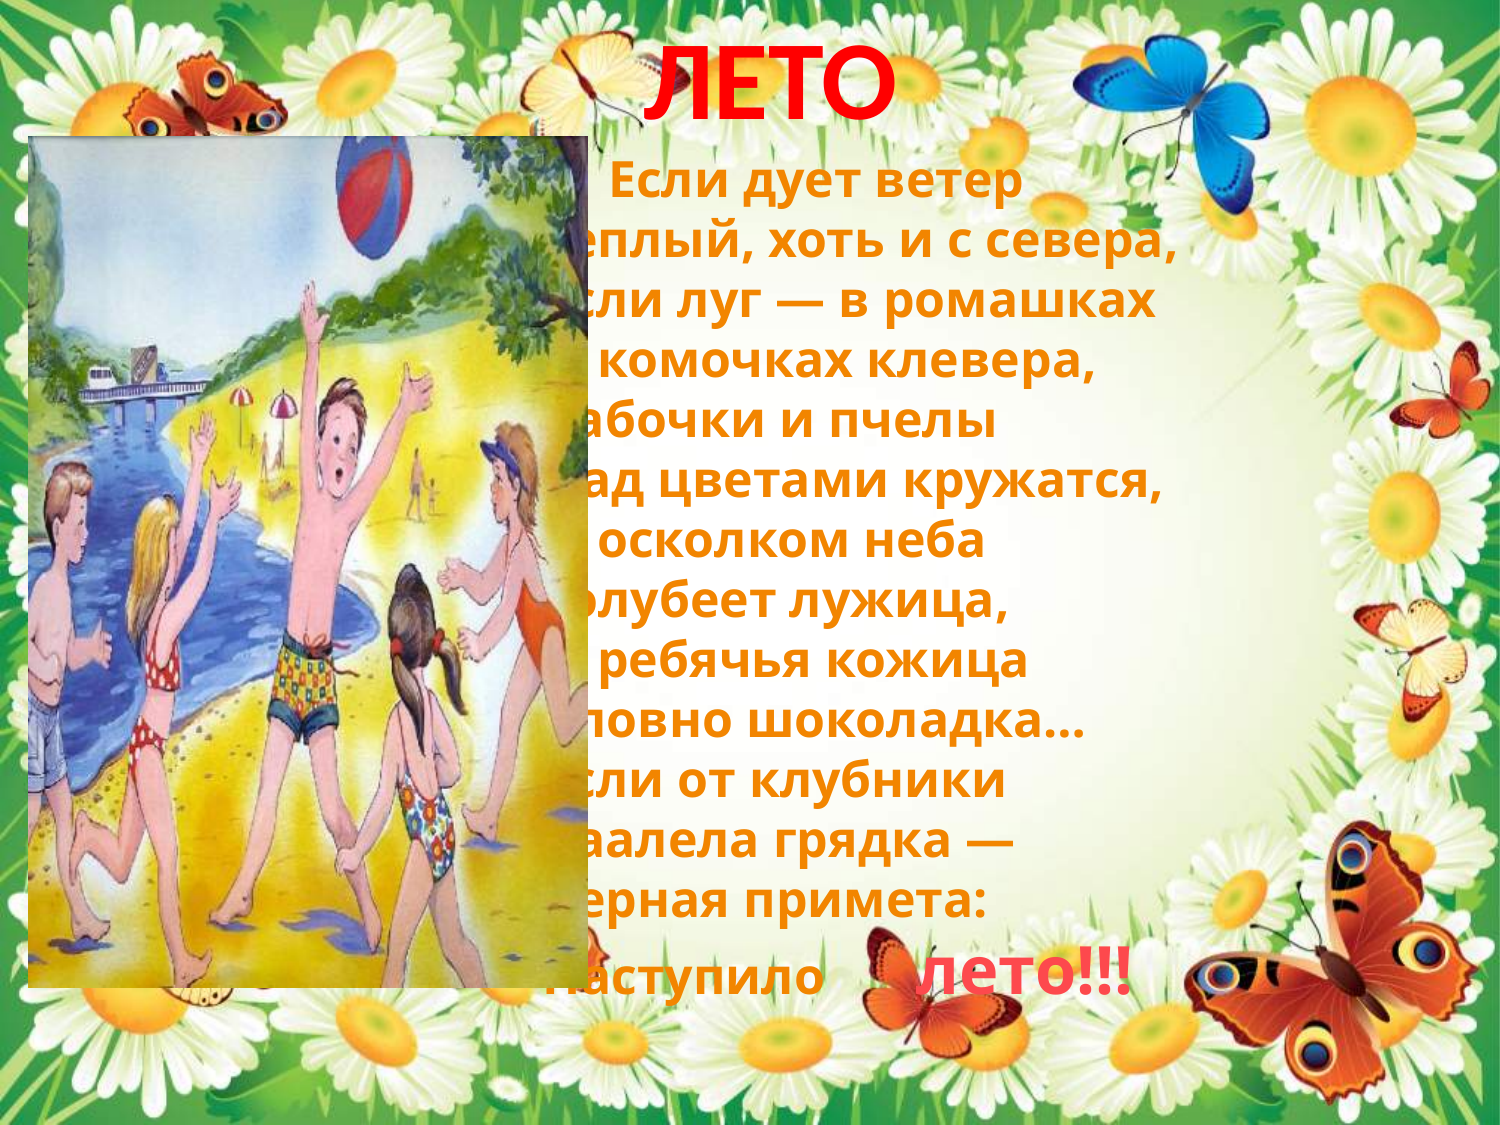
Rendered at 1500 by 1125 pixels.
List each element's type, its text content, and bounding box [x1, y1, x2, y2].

picture [0, 0, 1500, 1125]
text_box Если дует ветер Теплый, хоть и с севера, Если луг — в ромашках И комочках клевера, Бабочки и пчелы Над цветами кружатся, И осколком неба Голубеет лужица, И ребячья кожица Словно шоколадка… Если от клубники Заалела грядка — Верная примета: Наступило лето!!! [398, 140, 1317, 1016]
text_box ЛЕТО [234, 0, 1231, 140]
